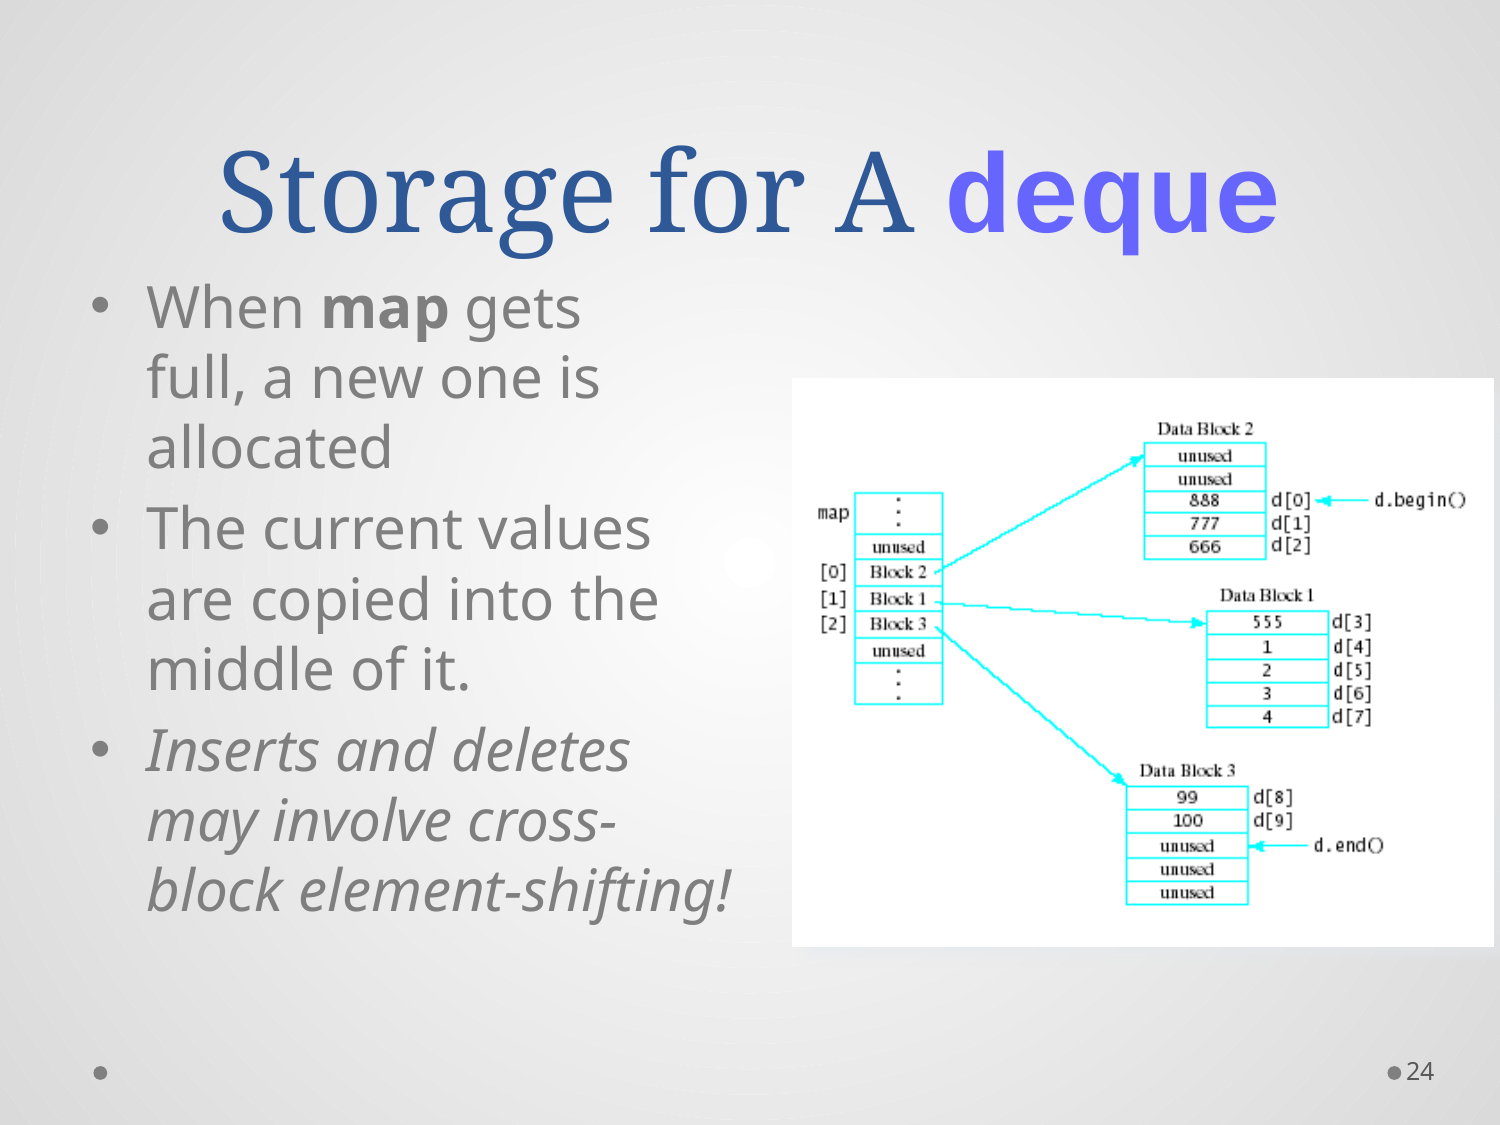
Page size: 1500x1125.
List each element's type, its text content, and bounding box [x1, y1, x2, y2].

picture [792, 378, 1495, 947]
list When map gets full, a new one is allocated The current values are copied into the middle of it. Inserts and deletes may involve cross- block element-shifting! [75, 262, 1425, 1005]
title Storage for A deque [75, 0, 1425, 262]
slide_number 24 [1401, 1042, 1494, 1103]
